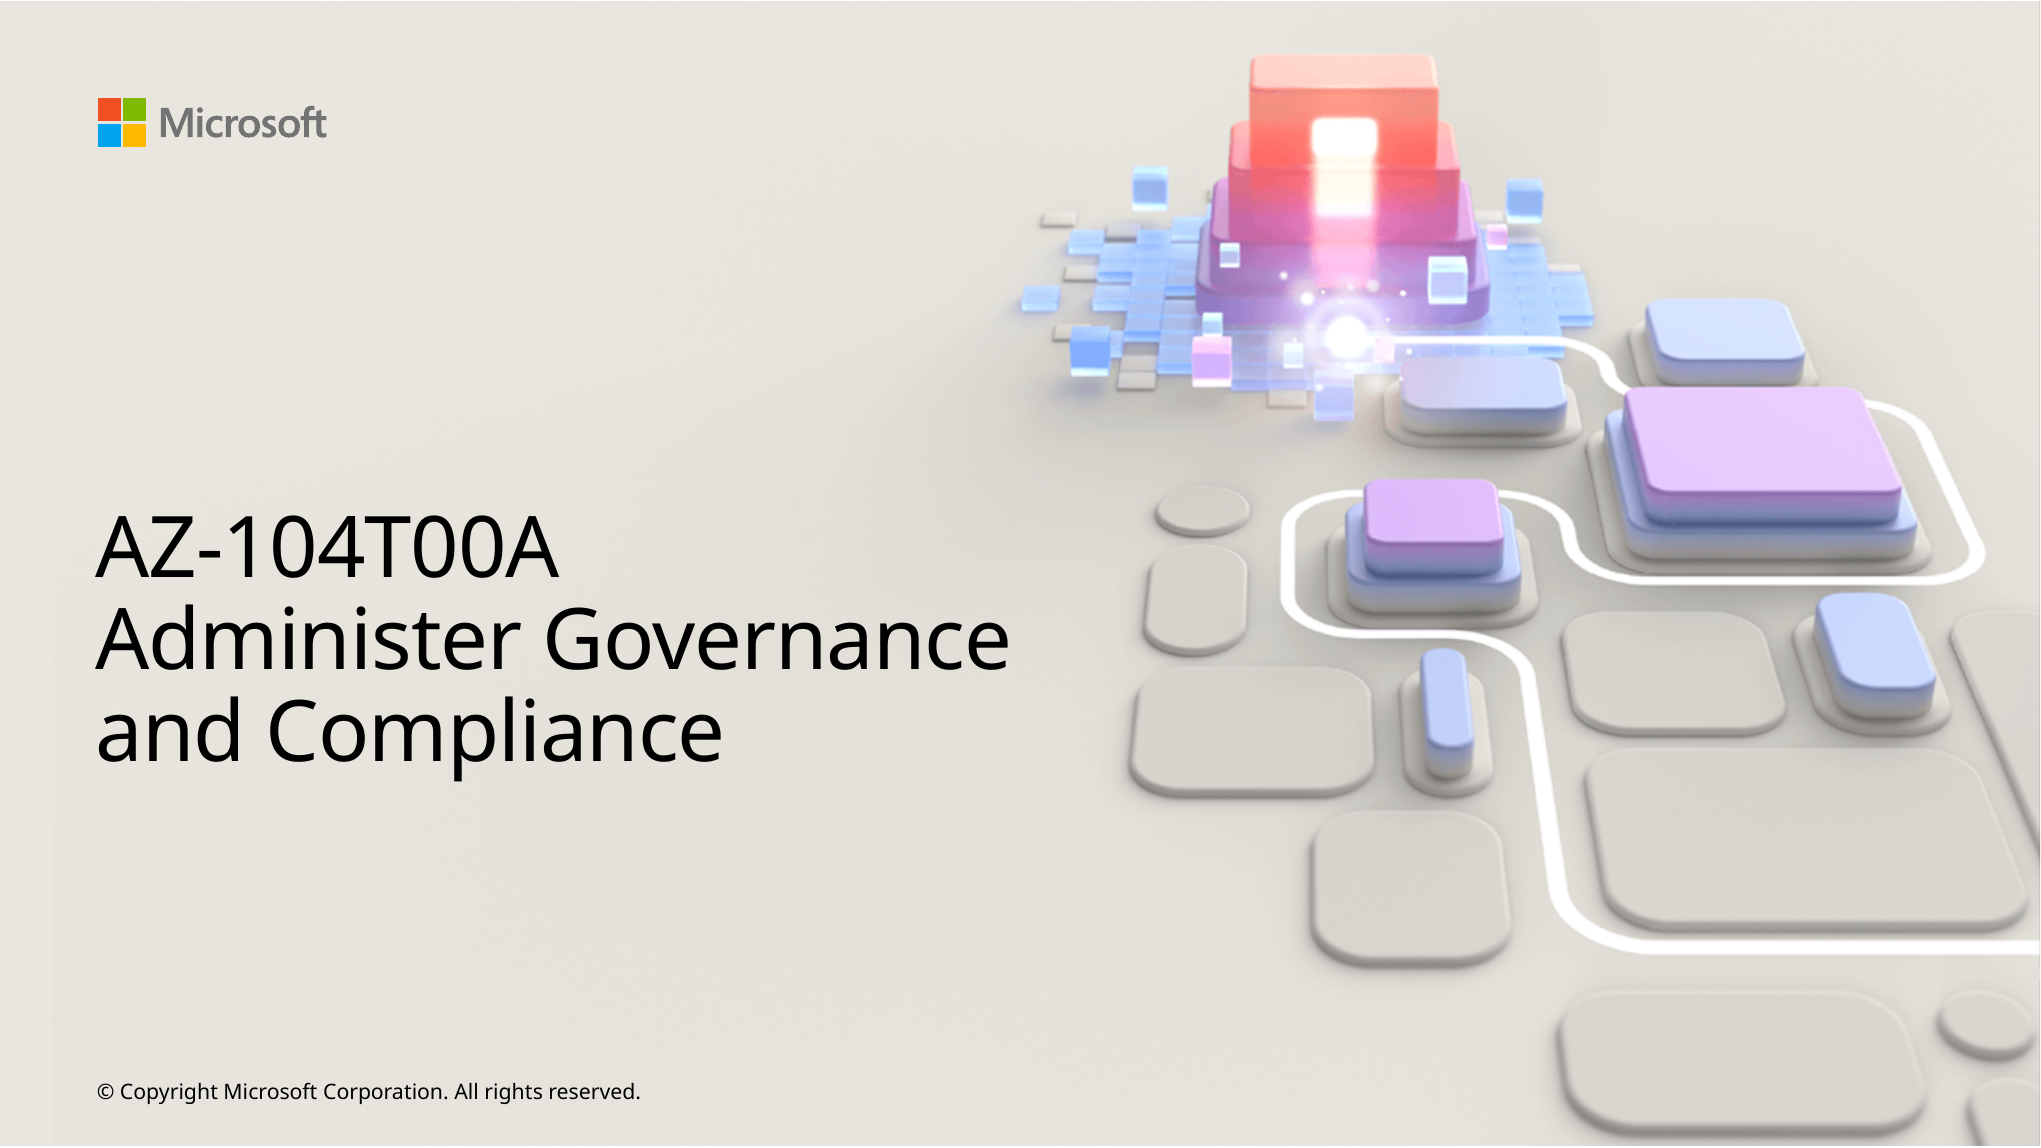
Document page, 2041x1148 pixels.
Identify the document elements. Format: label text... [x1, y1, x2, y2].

title AZ-104T00A Administer Governance and Compliance [95, 501, 1047, 780]
